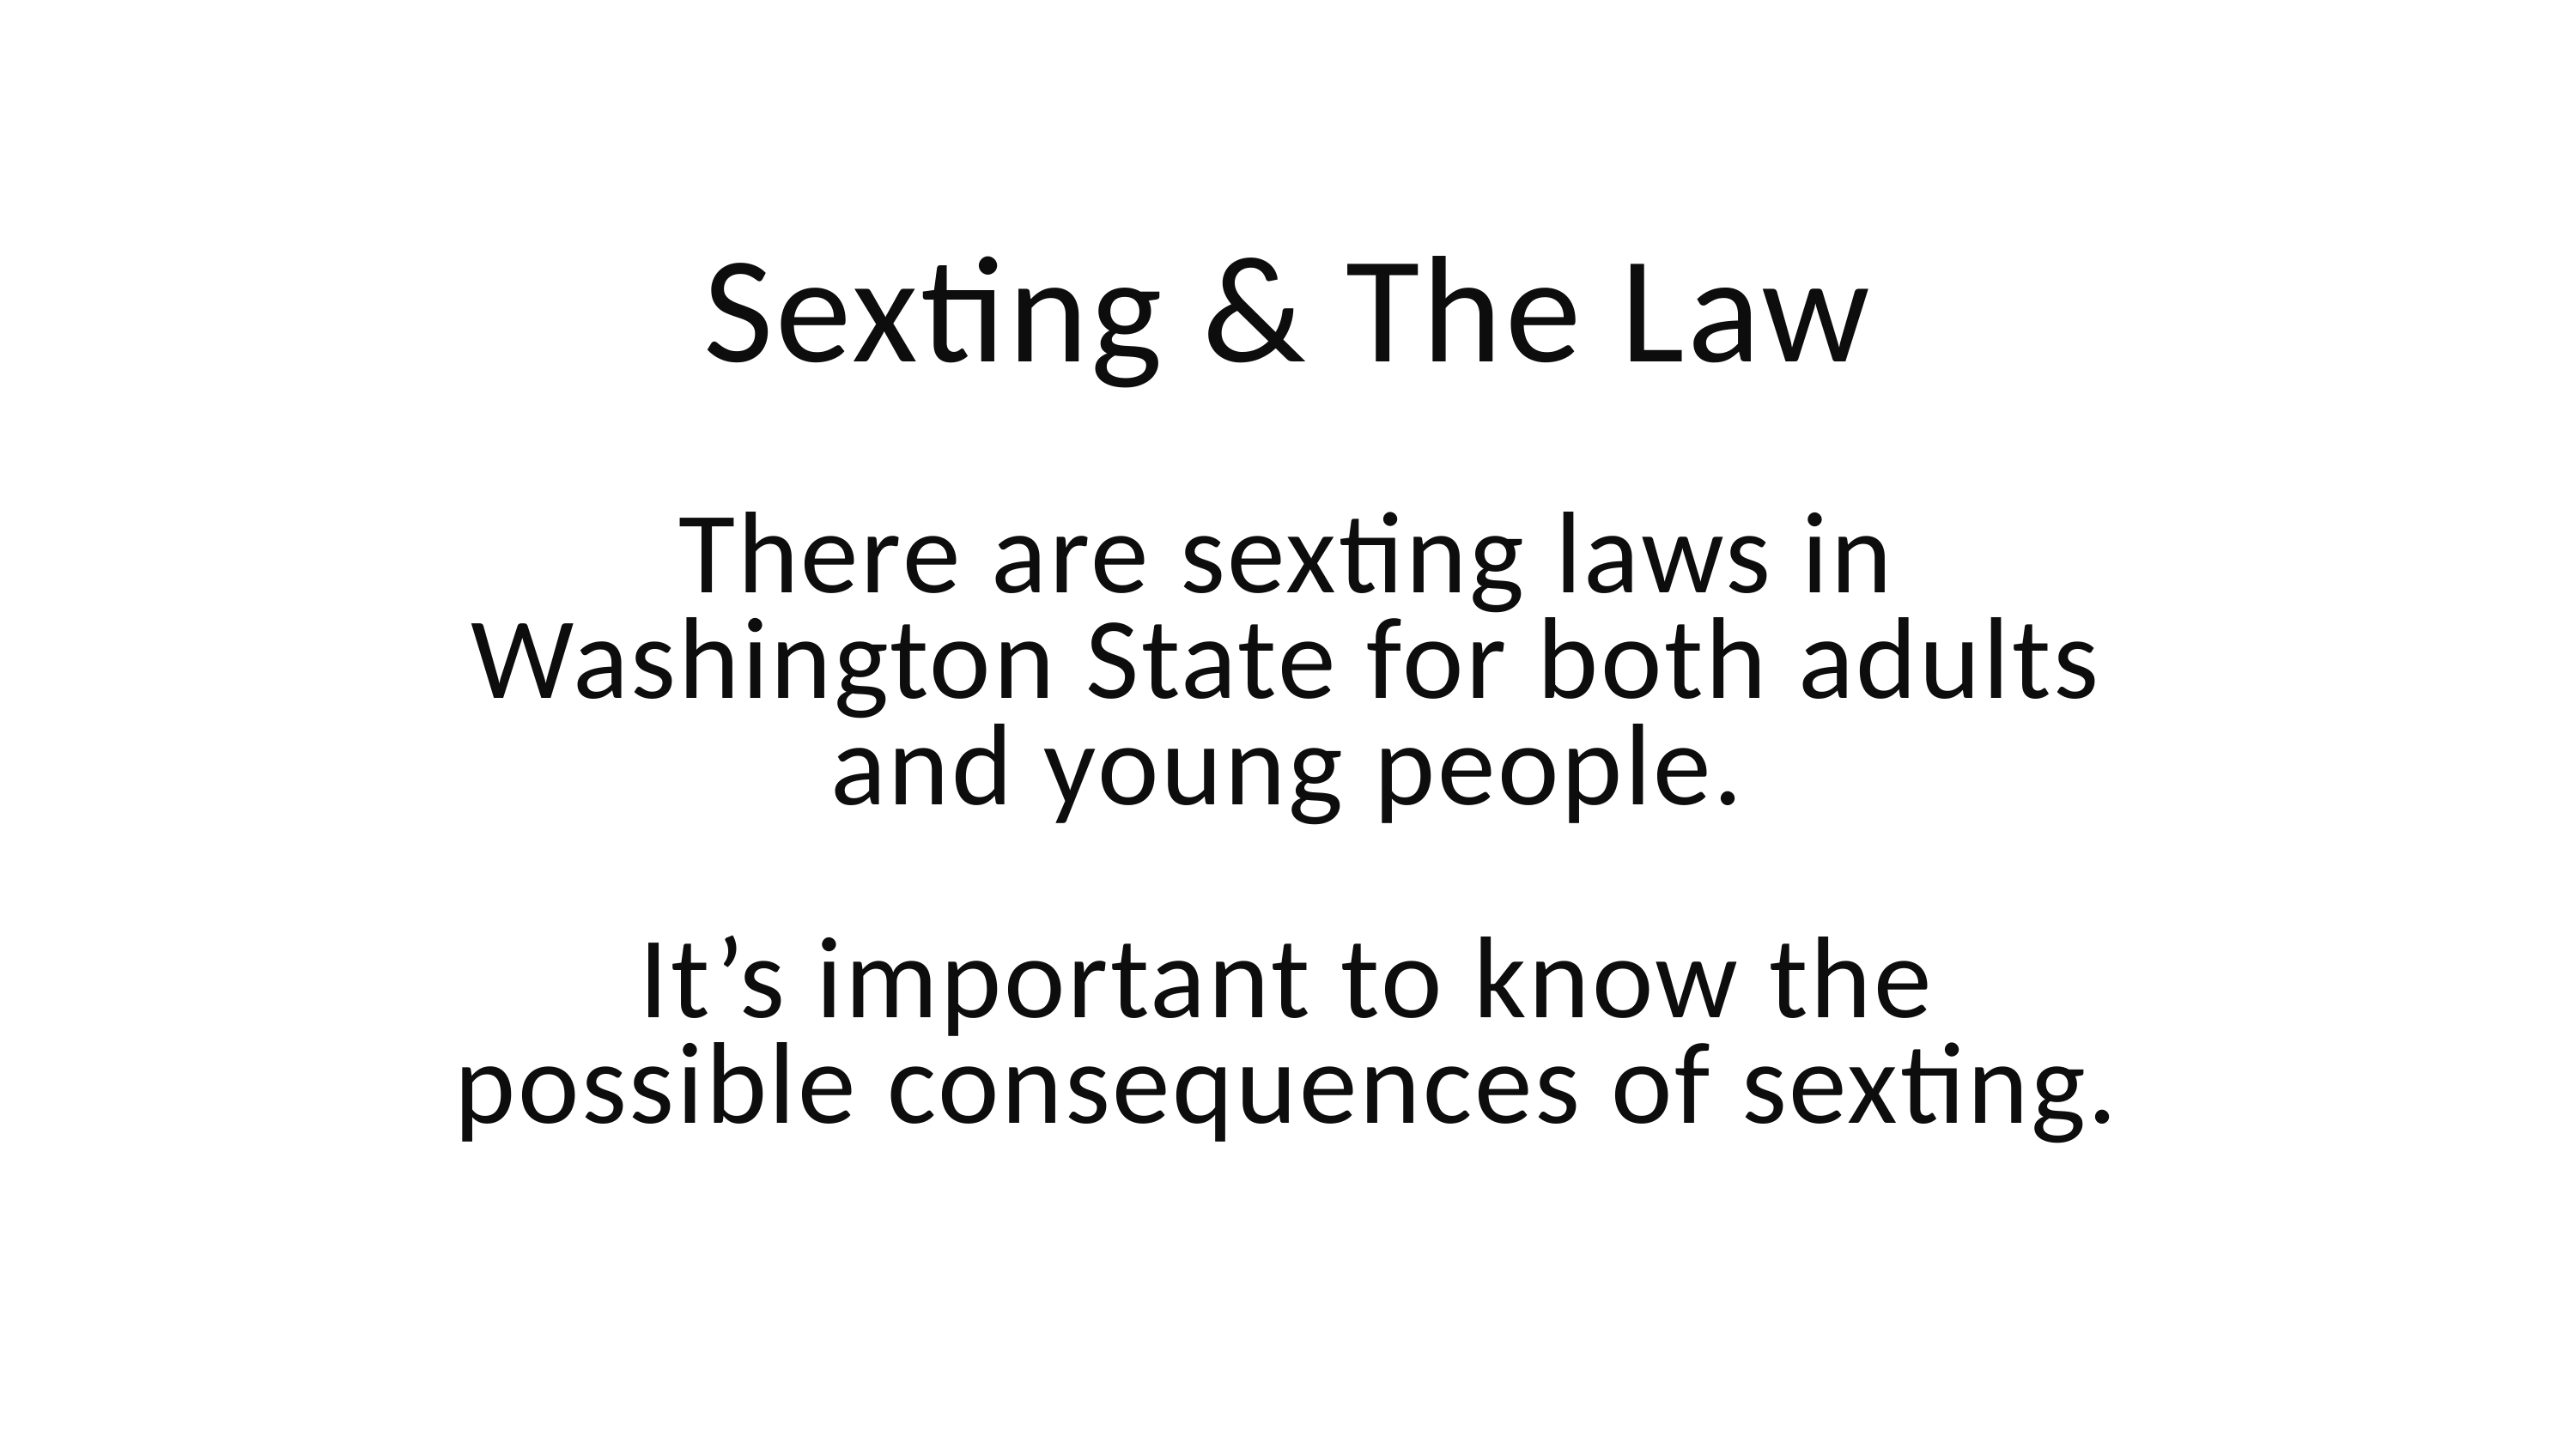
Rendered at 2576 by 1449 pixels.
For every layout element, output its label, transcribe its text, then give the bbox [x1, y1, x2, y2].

text_box Sexting & The Law [673, 263, 1903, 392]
text_box There are sexting laws in Washington State for both adults and young people. It’s important to know the possible consequences of sexting. [447, 509, 2129, 1147]
